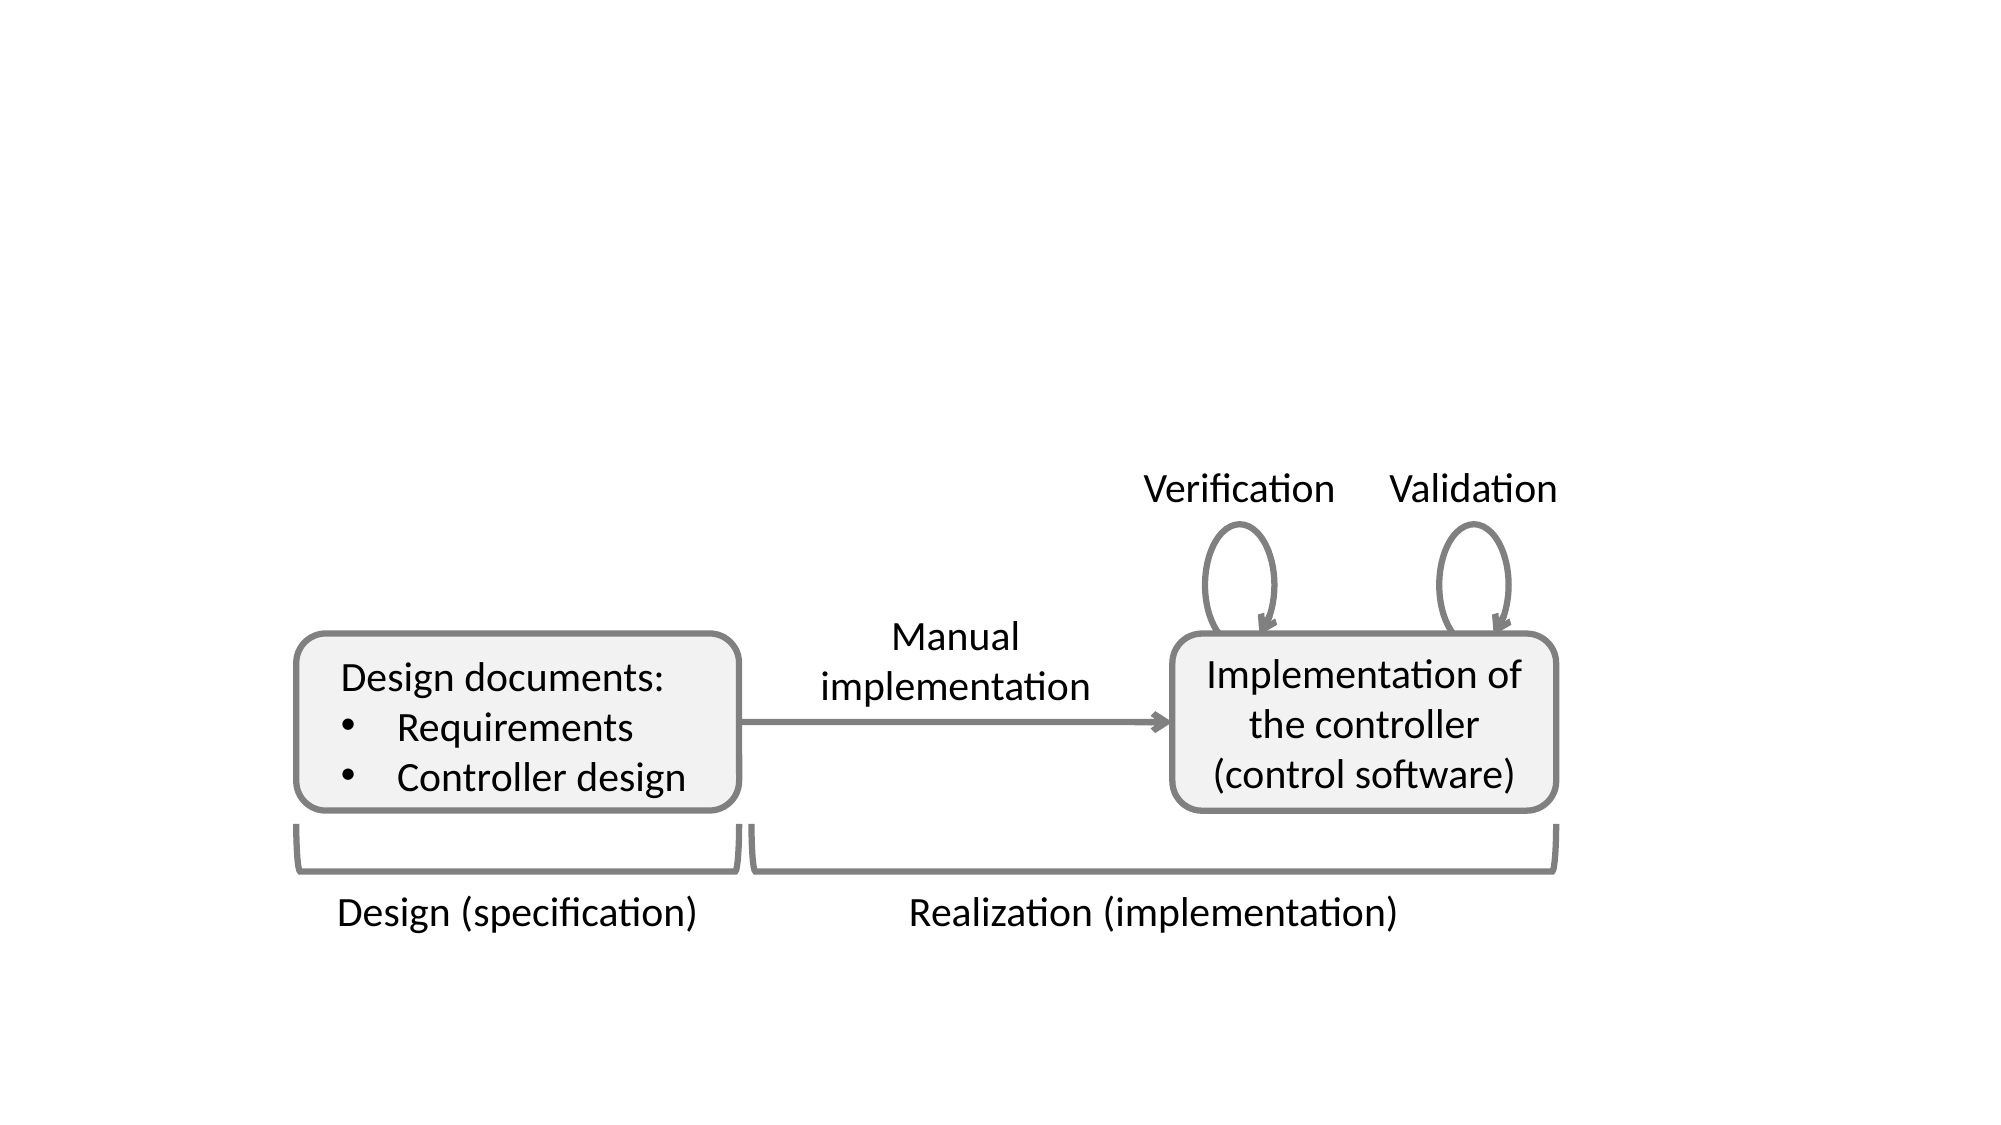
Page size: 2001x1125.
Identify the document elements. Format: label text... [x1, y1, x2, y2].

text_box [1438, 523, 1510, 635]
text_box Verification [1128, 453, 1351, 519]
text_box Design (specification) [296, 877, 740, 942]
text_box [1203, 523, 1276, 635]
text_box Validation [1374, 453, 1574, 519]
text_box Implementation of the controller (control software) [1171, 632, 1558, 812]
text_box Manual implementation [739, 601, 1173, 717]
text_box Design documents: Requirements Controller design [295, 632, 741, 812]
text_box [295, 823, 741, 873]
text_box [750, 823, 1558, 873]
text_box Realization (implementation) [751, 877, 1557, 942]
